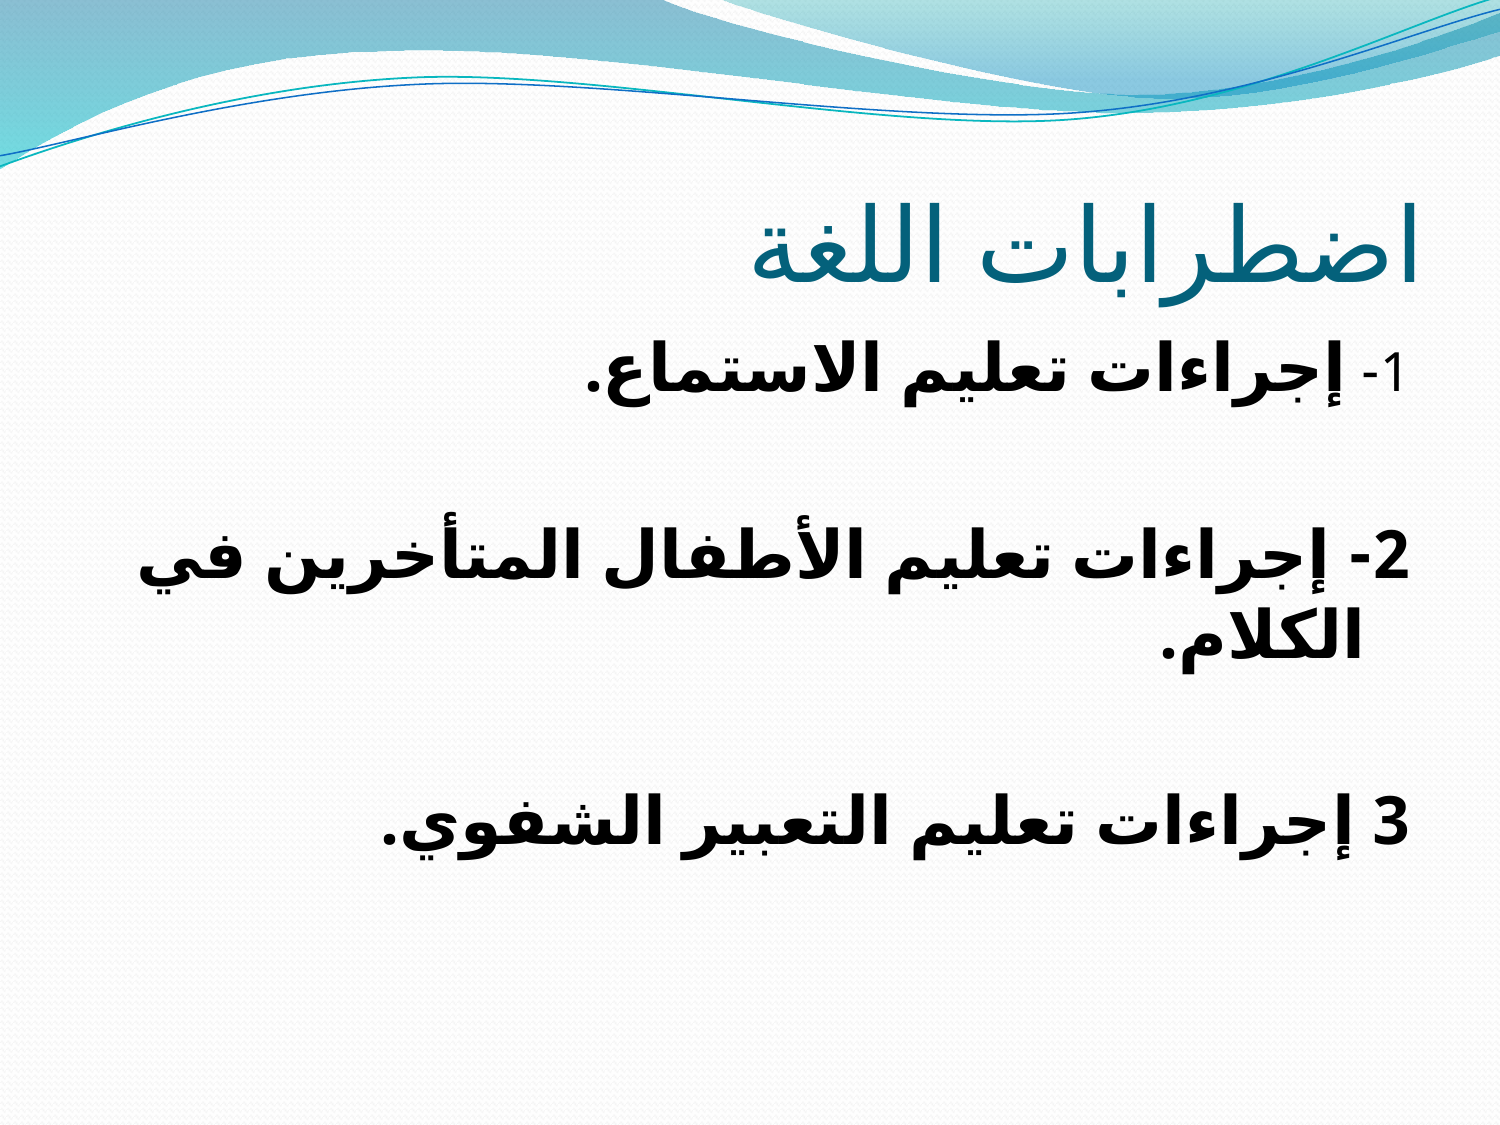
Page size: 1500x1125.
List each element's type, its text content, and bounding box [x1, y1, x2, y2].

title اضطرابات اللغة [75, 115, 1425, 303]
list 1- إجراءات تعليم الاستماع. 2- إجراءات تعليم الأطفال المتأخرين في الكلام. 3 إجراءات تعليم التعبير الشفوي. [75, 317, 1425, 1038]
